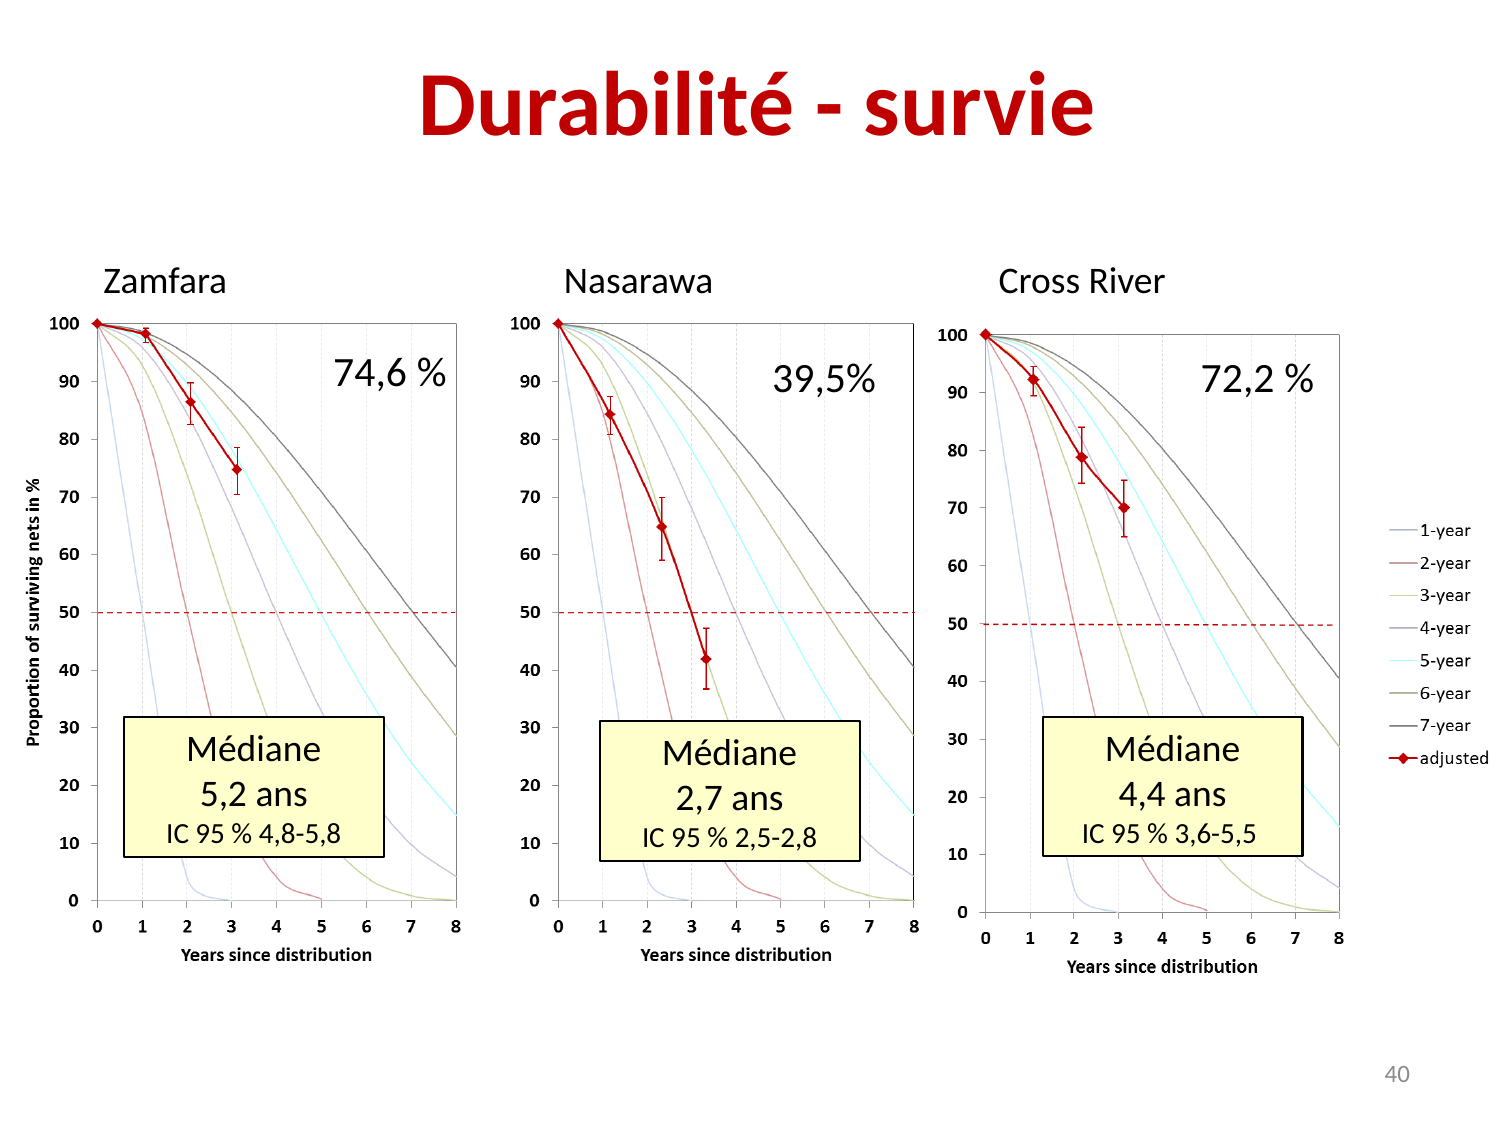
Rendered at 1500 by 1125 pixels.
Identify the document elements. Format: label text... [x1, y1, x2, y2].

picture [2, 304, 1500, 984]
slide_number 40 [1074, 1042, 1425, 1103]
text_box Durabilité - survie [117, 4, 1397, 192]
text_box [123, 716, 1303, 893]
text_box Nasarawa [549, 248, 869, 301]
text_box Cross River [983, 248, 1303, 301]
text_box Zamfara [88, 248, 408, 302]
